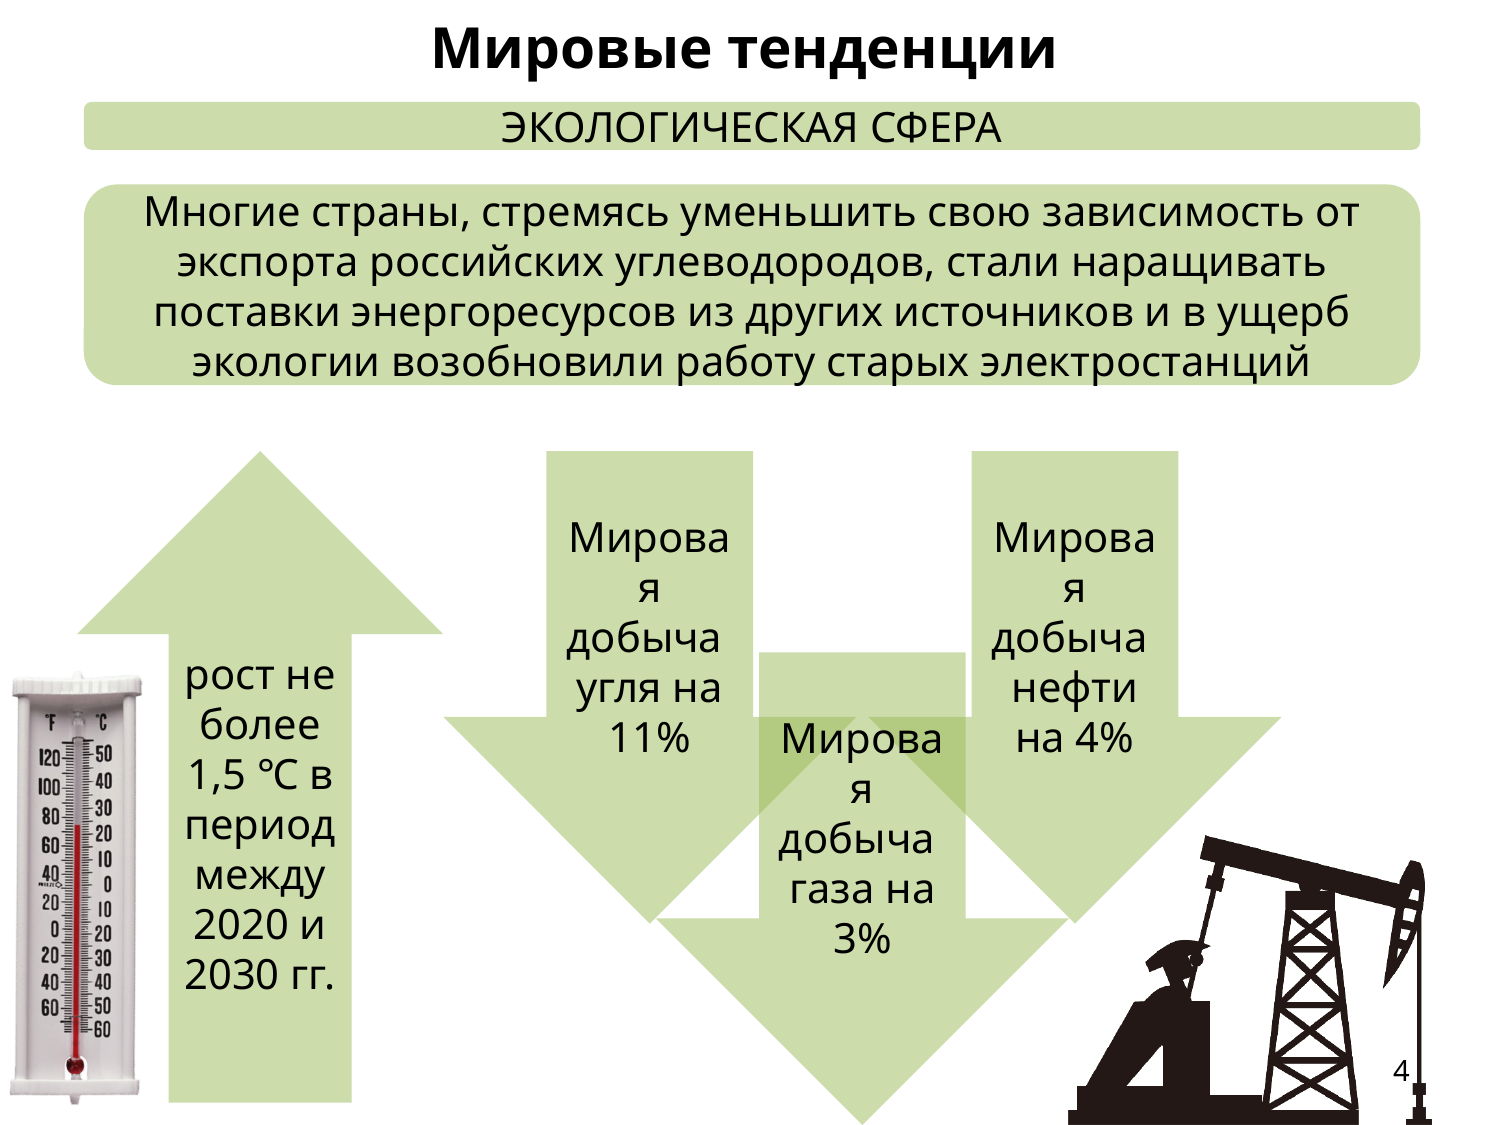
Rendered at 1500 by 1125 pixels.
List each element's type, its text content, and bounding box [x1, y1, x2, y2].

text_box Мировая добыча газа на 3% [655, 652, 1063, 1125]
text_box Многие страны, стремясь уменьшить свою зависимость от экспорта российских углеводородов, стали наращивать поставки энергоресурсов из других источников и в ущерб экологии возобновили работу старых электростанций [83, 184, 1421, 386]
picture [0, 626, 283, 1125]
picture [1068, 835, 1432, 1125]
text_box Мировая добыча нефти на 4% [966, 451, 1282, 912]
text_box Мировые тенденции [77, 3, 1427, 87]
text_box Мировая добыча угля на 11% [443, 451, 759, 924]
text_box ЭКОЛОГИЧЕСКАЯ СФЕРА [83, 101, 1421, 150]
text_box рост не более 1,5 ℃ в период между 2020 и 2030 гг. [77, 451, 444, 1103]
